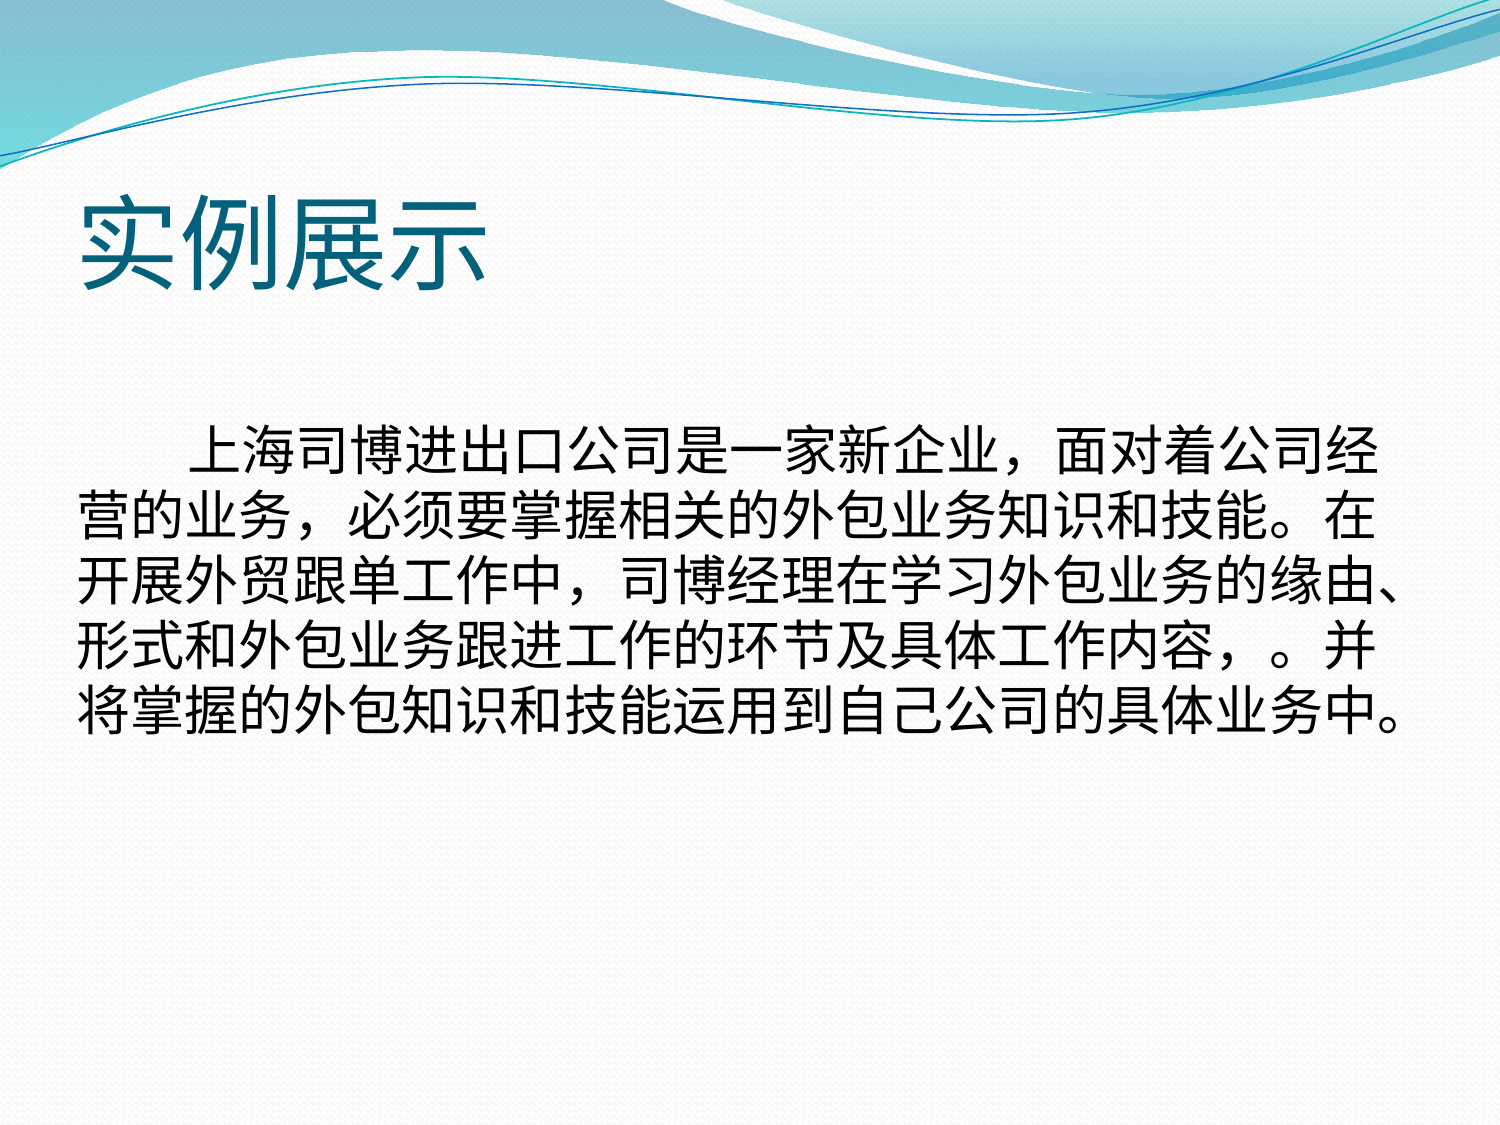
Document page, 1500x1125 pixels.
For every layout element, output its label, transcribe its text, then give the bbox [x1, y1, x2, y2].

title 实例展示 [75, 115, 1425, 303]
list 上海司博进出口公司是一家新企业，面对着公司经营的业务，必须要掌握相关的外包业务知识和技能。在开展外贸跟单工作中，司博经理在学习外包业务的缘由、形式和外包业务跟进工作的环节及具体工作内容，。并将掌握的外包知识和技能运用到自己公司的具体业务中。 [61, 408, 1412, 1125]
